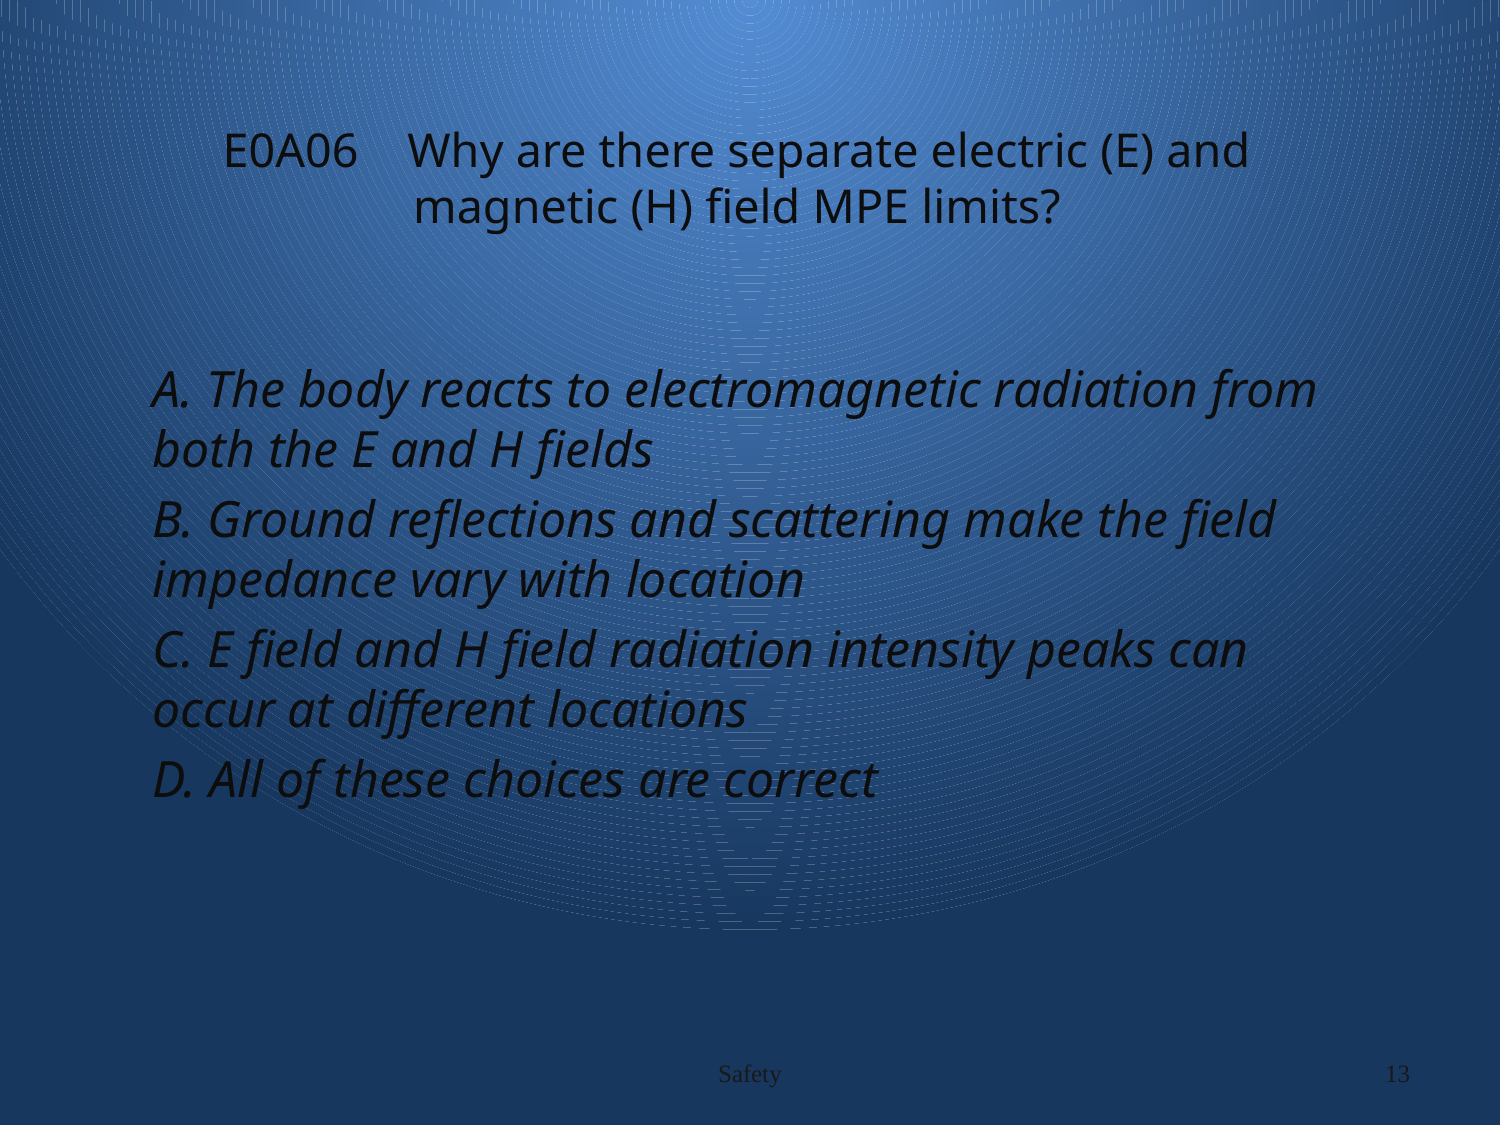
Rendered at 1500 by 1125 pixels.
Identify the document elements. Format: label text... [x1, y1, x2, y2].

subtitle A. The body reacts to electromagnetic radiation from both the E and H fields B. Ground reflections and scattering make the field impedance vary with location C. E field and H field radiation intensity peaks can occur at different locations D. All of these choices are correct [137, 350, 1350, 1013]
slide_number 13 [1074, 1042, 1425, 1103]
footer Safety [512, 1042, 988, 1103]
title E0A06 Why are there separate electric (E) and magnetic (H) field MPE limits? [99, 0, 1375, 242]
